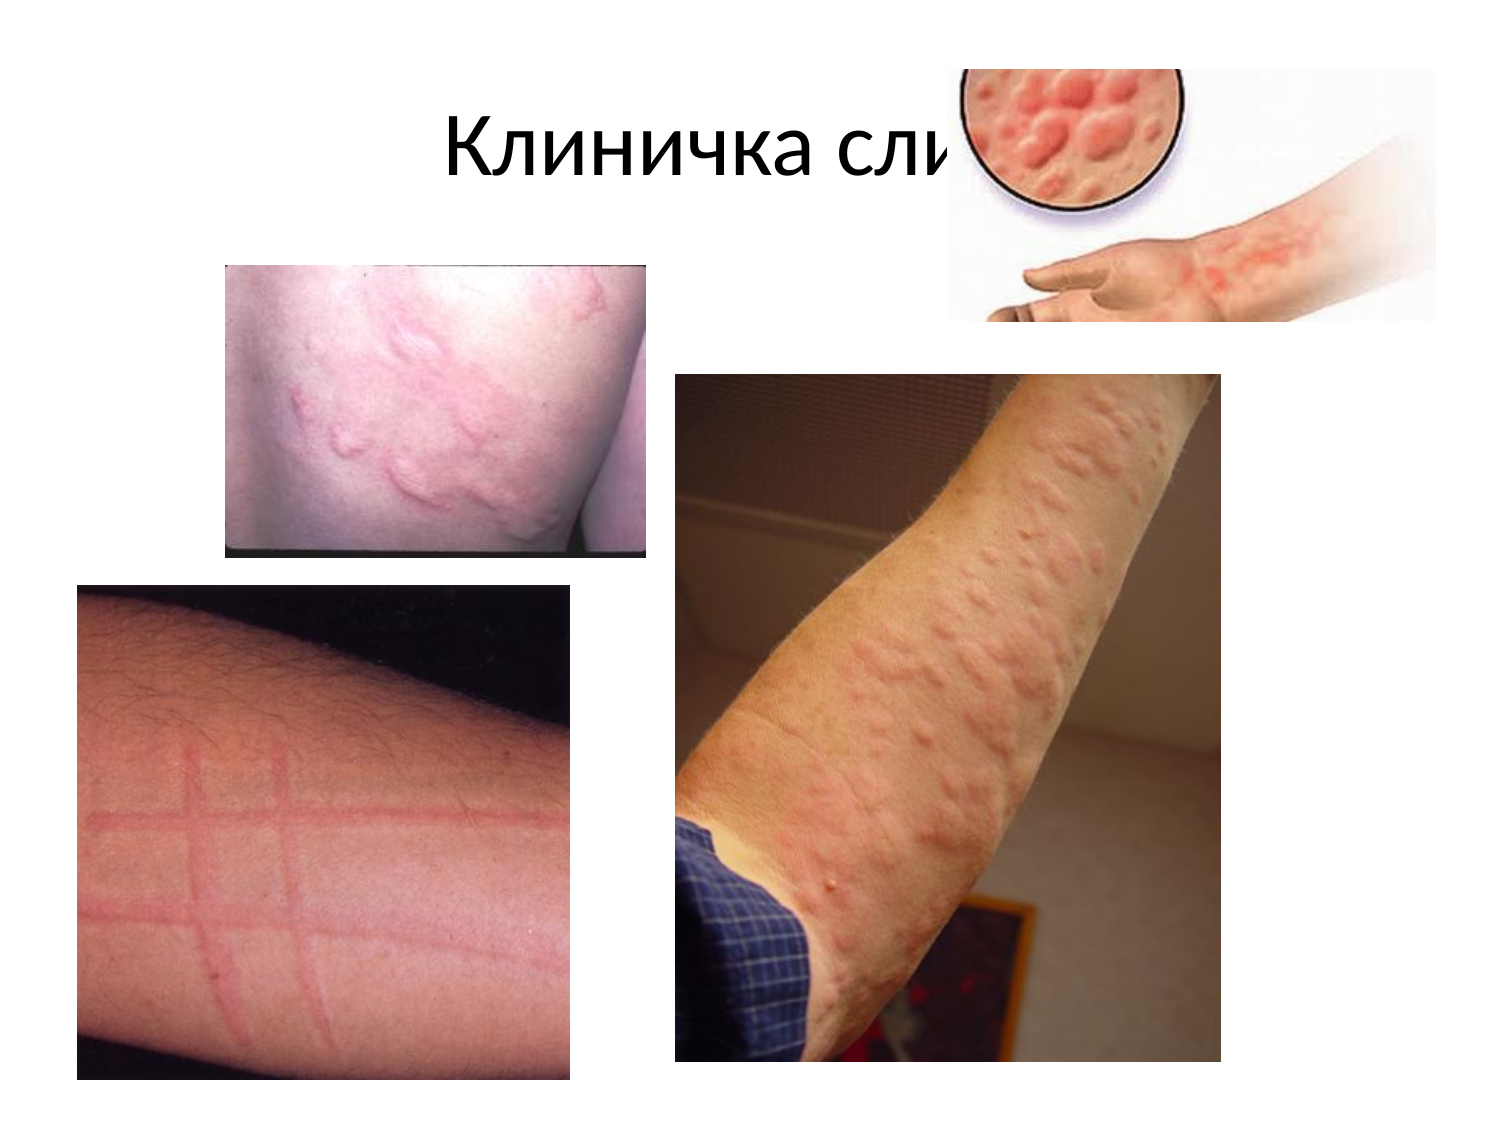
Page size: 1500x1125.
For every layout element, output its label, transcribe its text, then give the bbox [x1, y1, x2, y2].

picture [947, 69, 1436, 322]
picture [77, 585, 571, 1080]
title Клиничка слика [75, 45, 1425, 233]
picture [224, 265, 646, 558]
picture [674, 374, 1221, 1062]
